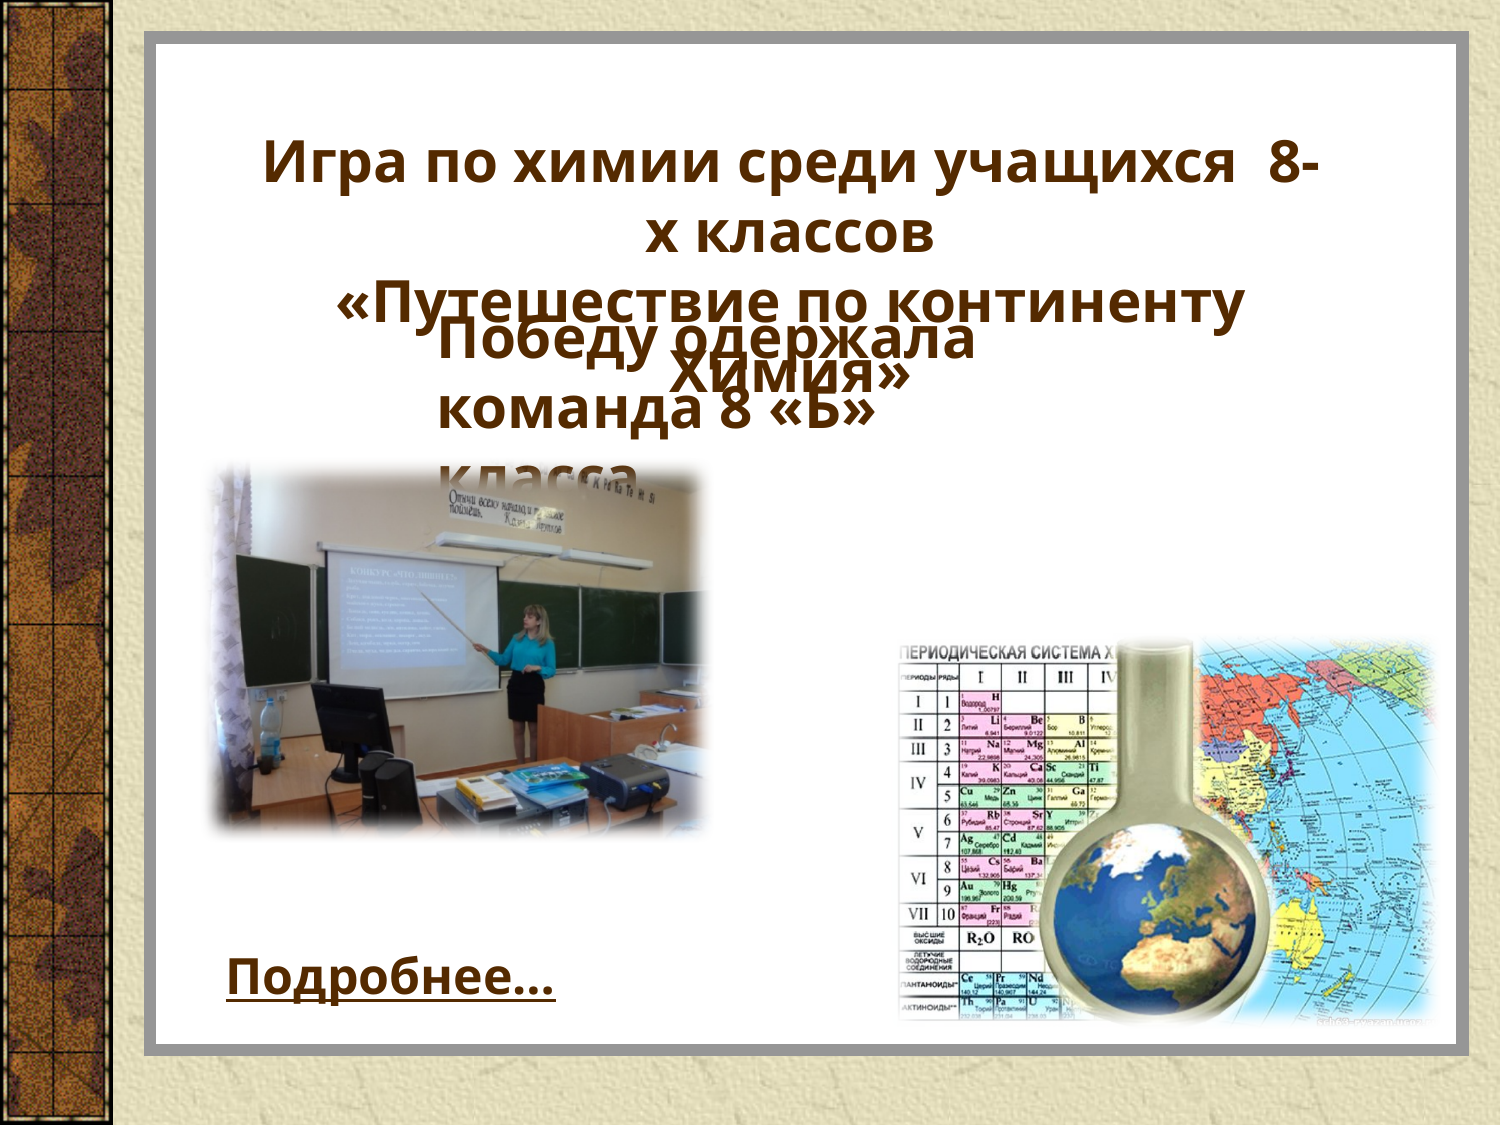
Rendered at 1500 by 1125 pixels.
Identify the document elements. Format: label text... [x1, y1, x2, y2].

picture [0, 0, 1500, 1125]
text_box Победу одержала команда 8 «Б» класса [421, 292, 1032, 518]
text_box Подробнее… [210, 937, 633, 1021]
text_box Игра по химии среди учащихся 8-х классов «Путешествие по континенту Химия» [234, 117, 1348, 412]
